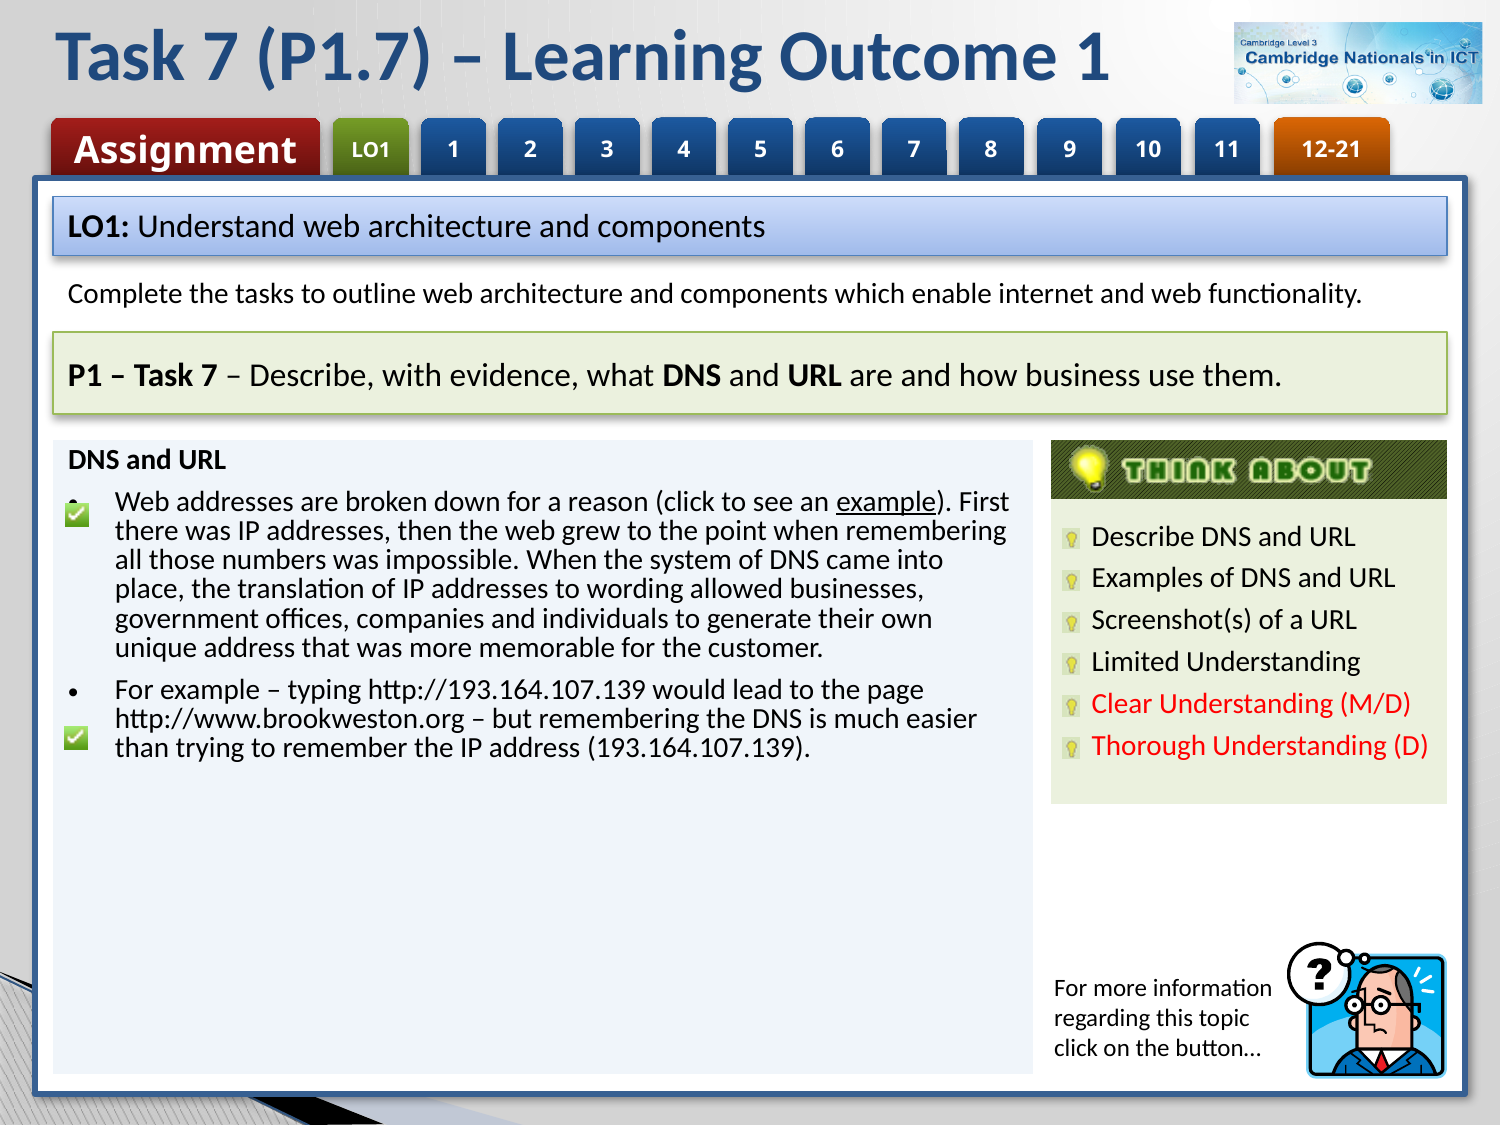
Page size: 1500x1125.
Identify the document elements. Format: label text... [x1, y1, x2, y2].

table_header [1051, 440, 1447, 499]
picture [65, 503, 89, 527]
picture [1062, 737, 1080, 759]
text_box For more information regarding this topic click on the button… [1039, 964, 1280, 1069]
picture [1062, 653, 1080, 675]
picture [281, 1114, 303, 1125]
picture [1062, 612, 1080, 633]
picture [1391, 22, 1483, 104]
picture [1286, 941, 1448, 1079]
text_box P1 – Task 7 – Describe, with evidence, what DNS and URL are and how business use them. [52, 331, 1448, 415]
table_cell Describe DNS and URL Examples of DNS and URL Screenshot(s) of a URL Limited Understanding Clear Understanding (M/D) Thorough Understanding (D) [1051, 499, 1447, 804]
picture [64, 726, 88, 750]
picture [1062, 528, 1080, 549]
table_header DNS and URL Web addresses are broken down for a reason (click to see an example). First there was IP addresses, then the web grew to the point when remembering all those numbers was impossible. When the system of DNS came into place, the translation of IP addresses to wording allowed businesses, government offices, companies and individuals to generate their own unique address that was more memorable for the customer. For example – typing http://193.164.107.139 would lead to the page http://www.brookweston.org – but remembering the DNS is much easier than trying to remember the IP address (193.164.107.139). [53, 440, 1033, 1074]
title Task 7 (P1.7) – Learning Outcome 1 [40, 0, 1391, 122]
text_box [35, 178, 1465, 1094]
text_box Complete the tasks to outline web architecture and components which enable internet and web functionality. [53, 267, 1447, 317]
picture [1062, 570, 1080, 591]
picture [1062, 695, 1080, 717]
picture [1068, 442, 1377, 498]
text_box LO1: Understand web architecture and components [52, 196, 1448, 256]
